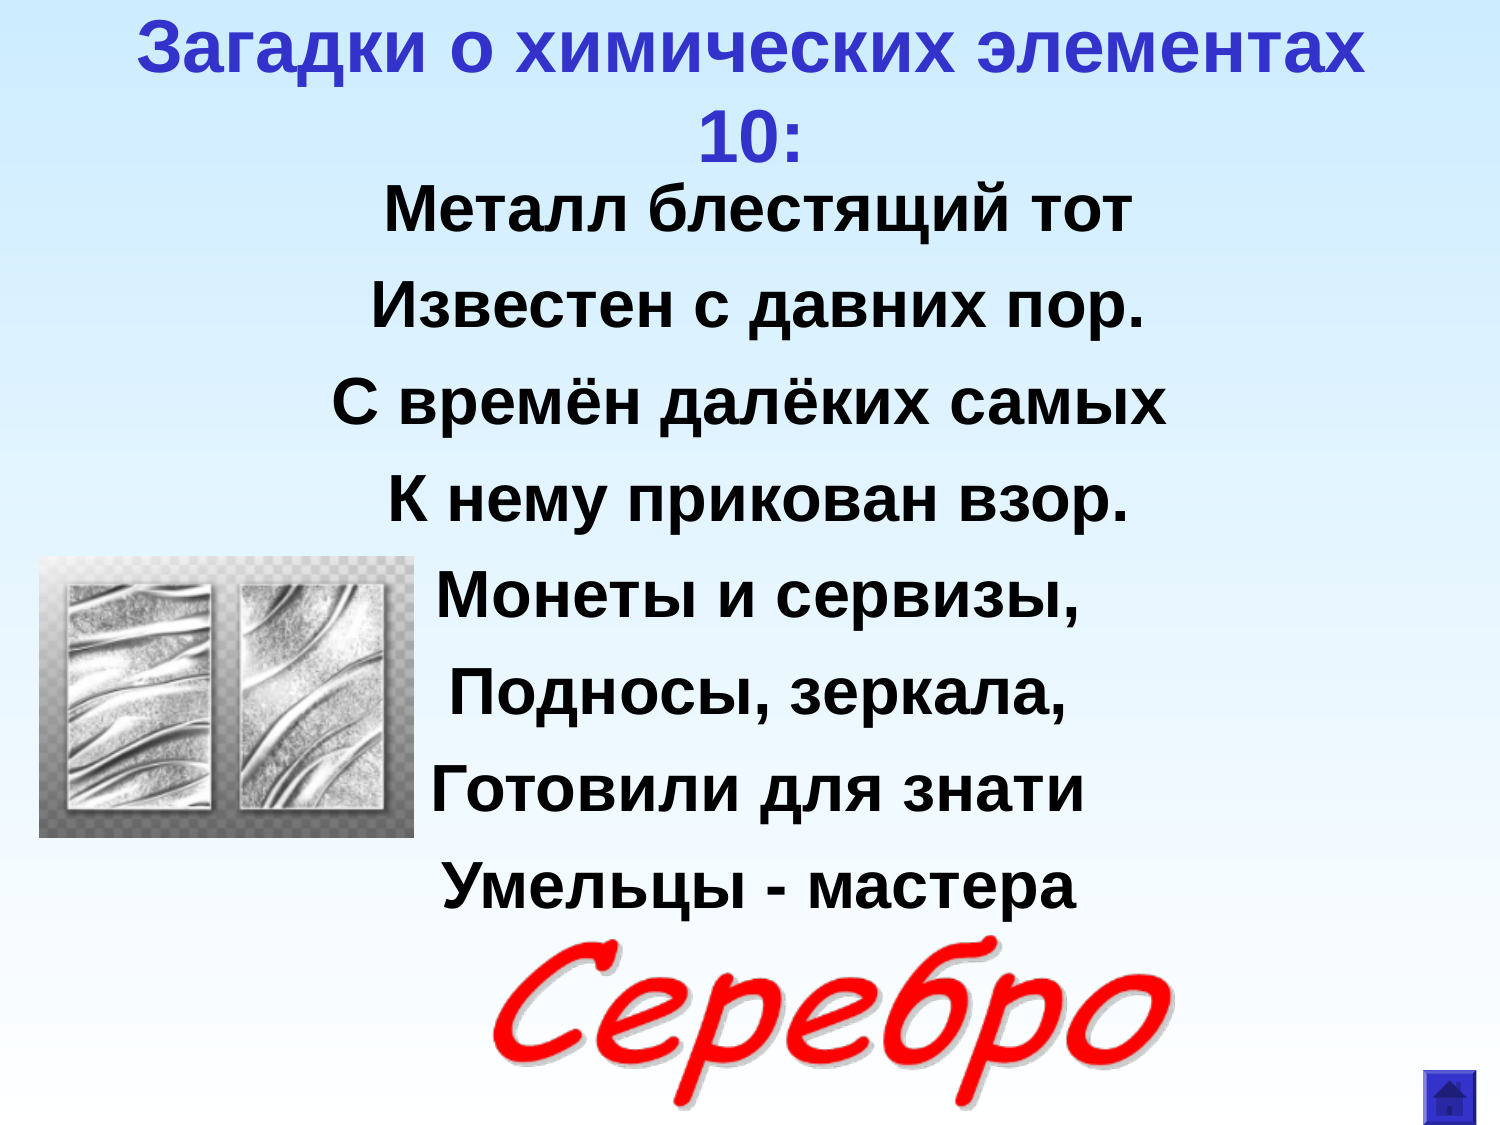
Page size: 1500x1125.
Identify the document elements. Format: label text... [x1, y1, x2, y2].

list Металл блестящий тот Известен с давних пор. С времён далёких самых К нему прикован взор. Монеты и сервизы, Подносы, зеркала, Готовили для знати Умельцы - мастера [38, 156, 1480, 949]
title Загадки о химических элементах 10: [76, 0, 1427, 156]
text_box [1423, 1070, 1477, 1125]
picture [39, 556, 415, 838]
picture [123, 935, 1211, 1111]
